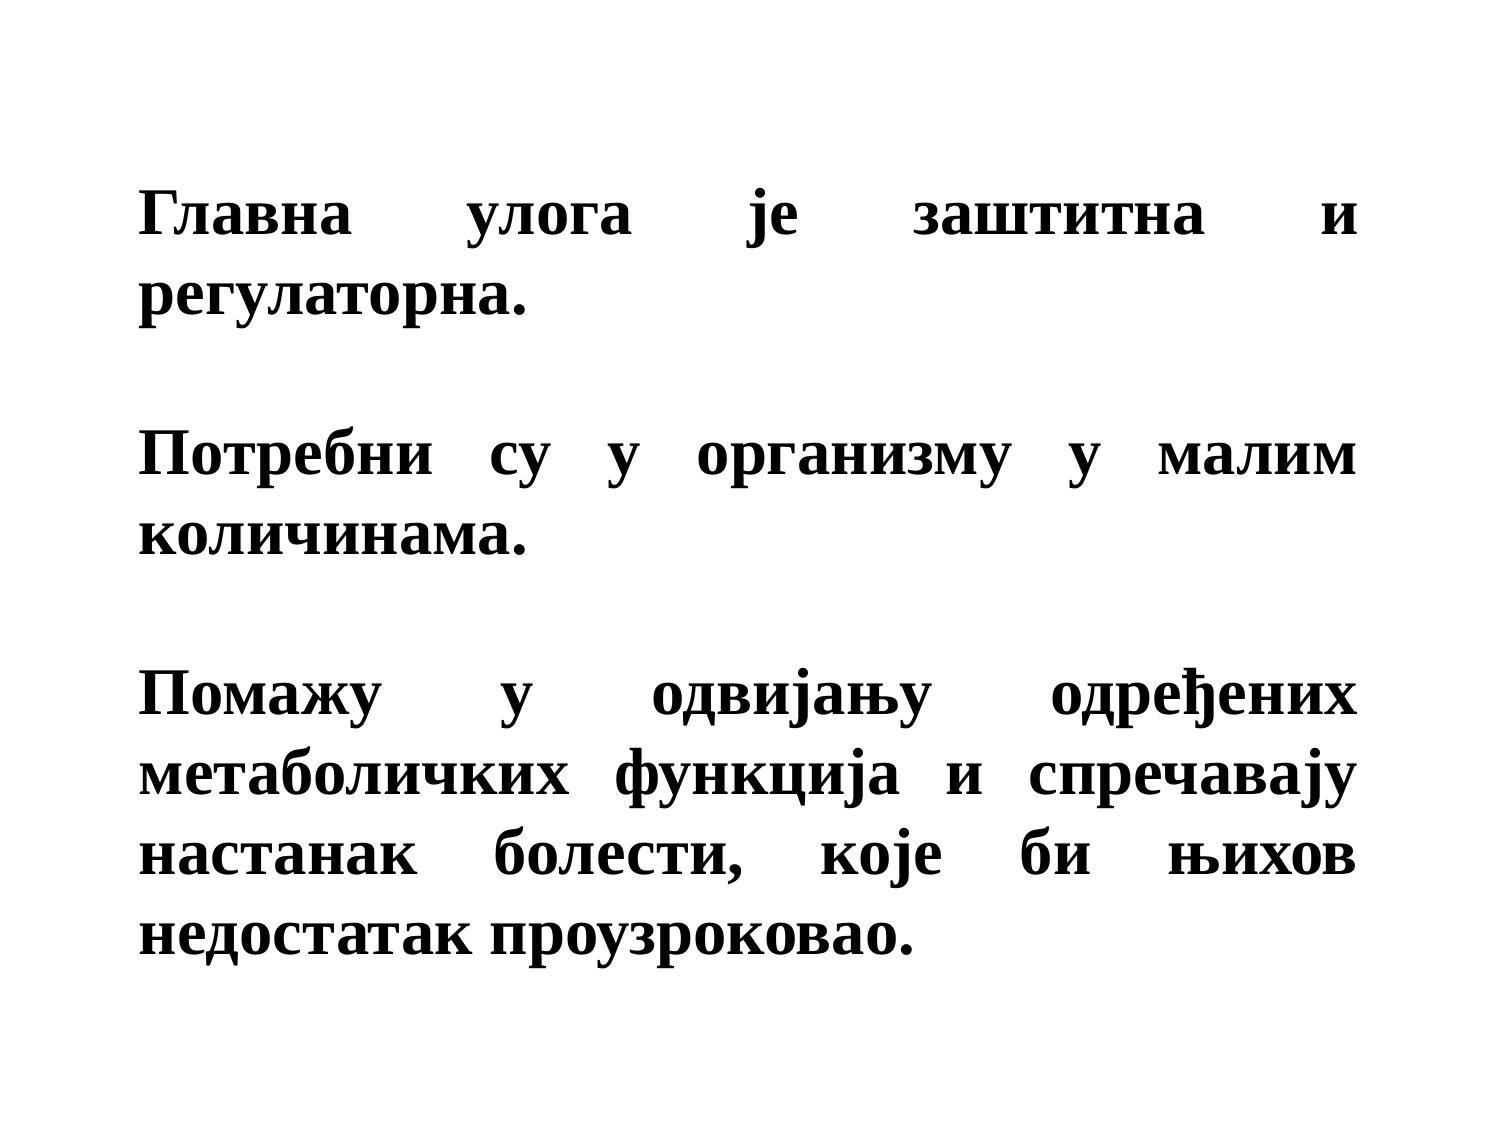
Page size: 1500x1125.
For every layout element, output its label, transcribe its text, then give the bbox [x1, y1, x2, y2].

text_box Главна улога је заштитна и регулаторна. Потребни су у организму у малим количинама. Помажу у одвијању одређених метаболичких функција и спречавају настанак болести, које би њихов недостатак проузроковао. [123, 160, 1374, 976]
